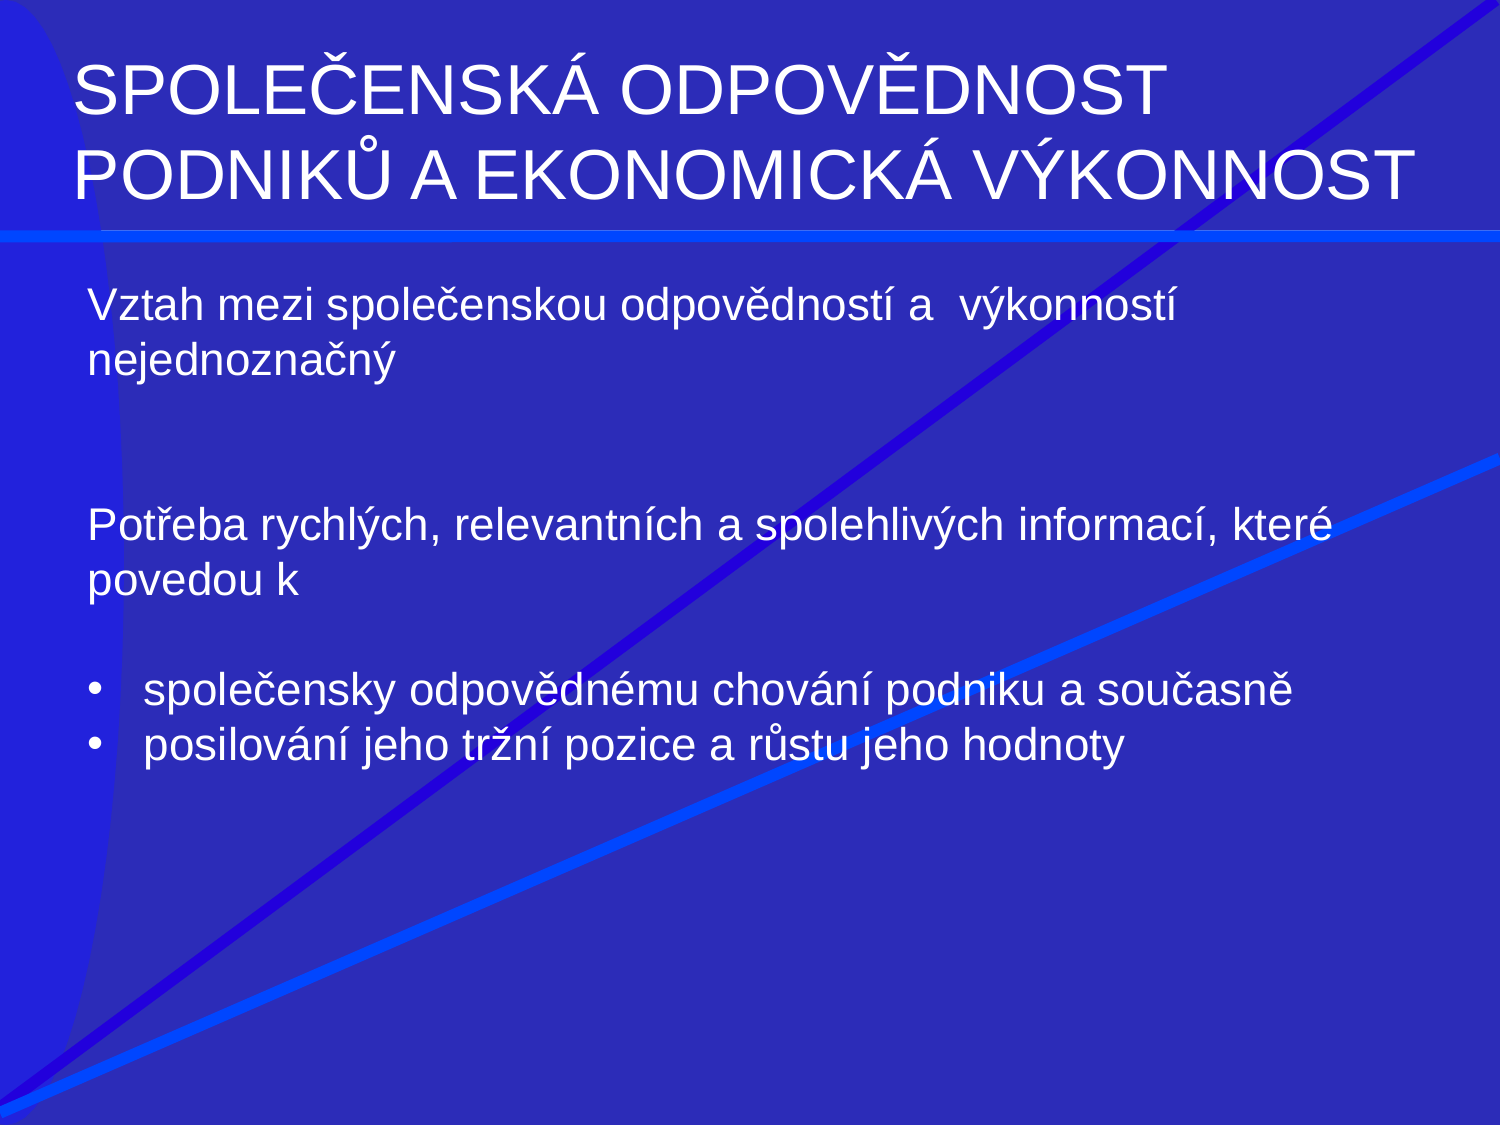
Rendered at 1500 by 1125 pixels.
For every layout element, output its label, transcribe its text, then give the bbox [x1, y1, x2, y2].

title SPOLEČENSKÁ ODPOVĚDNOST PODNIKŮ A EKONOMICKÁ VÝKONNOST [72, 43, 1463, 216]
list Vztah mezi společenskou odpovědností a výkonností nejednoznačný Potřeba rychlých, relevantních a spolehlivých informací, které povedou k společensky odpovědnému chování podniku a současně posilování jeho tržní pozice a růstu jeho hodnoty [87, 275, 1413, 831]
